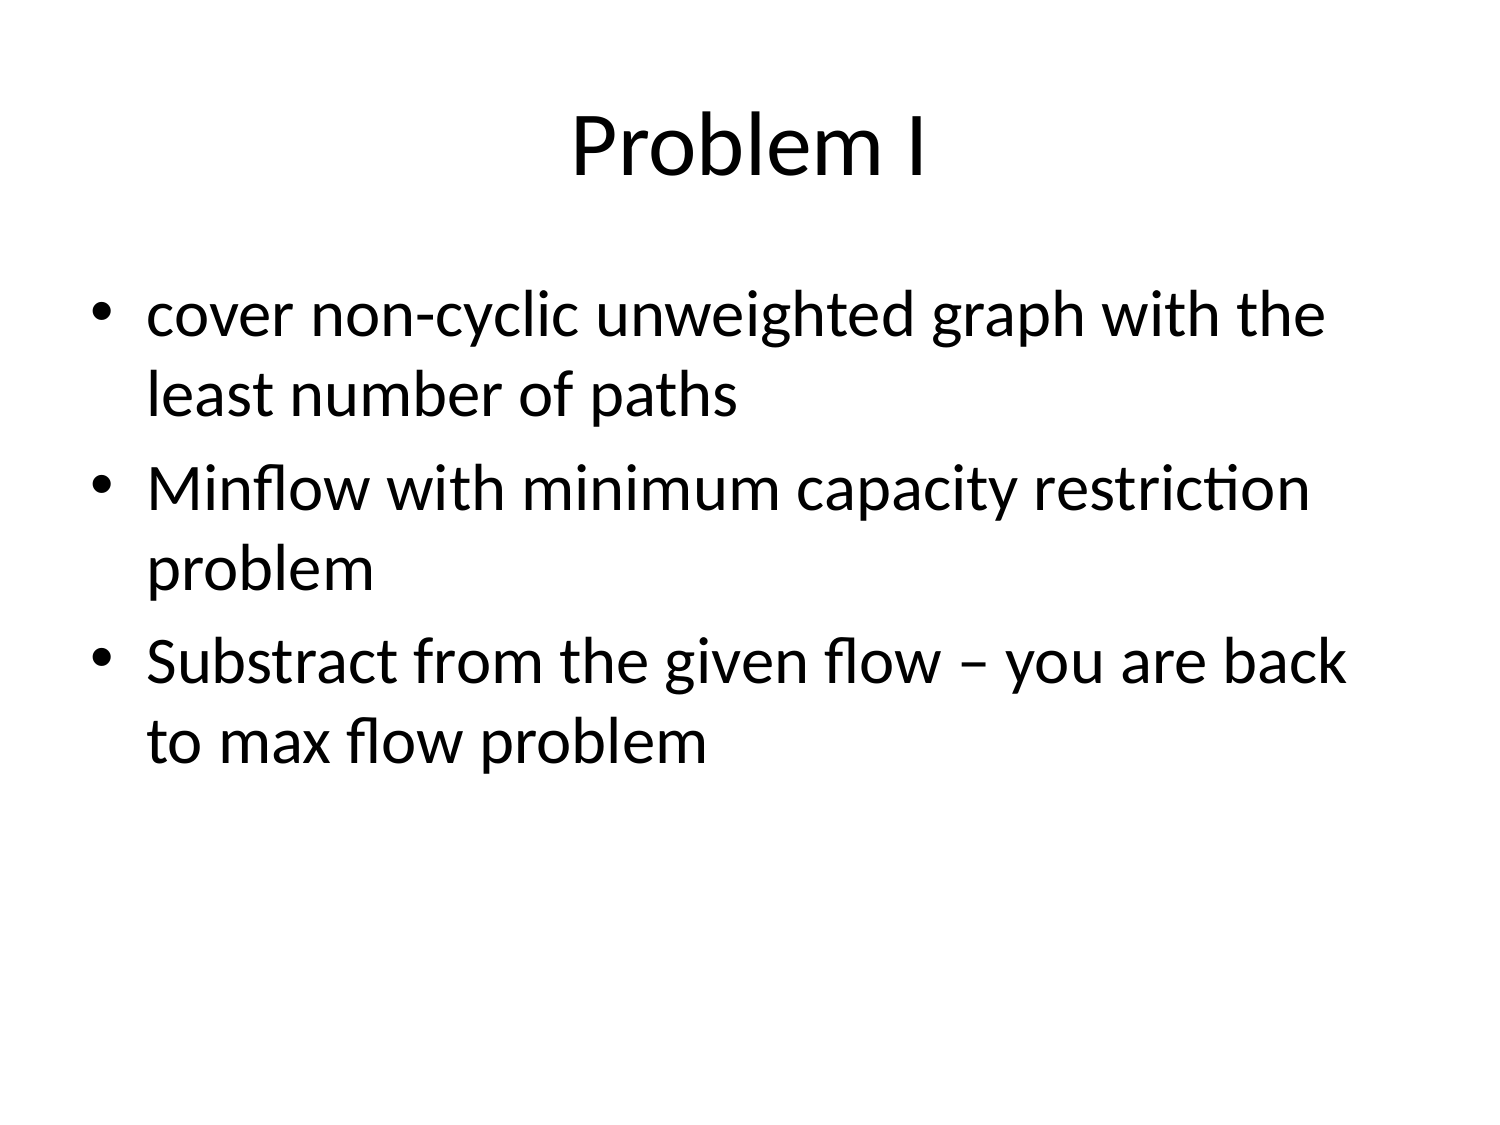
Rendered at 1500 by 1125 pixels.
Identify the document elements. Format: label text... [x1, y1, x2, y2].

list cover non-cyclic unweighted graph with the least number of paths Minflow with minimum capacity restriction problem Substract from the given flow – you are back to max flow problem [75, 262, 1425, 1005]
title Problem I [75, 45, 1425, 233]
